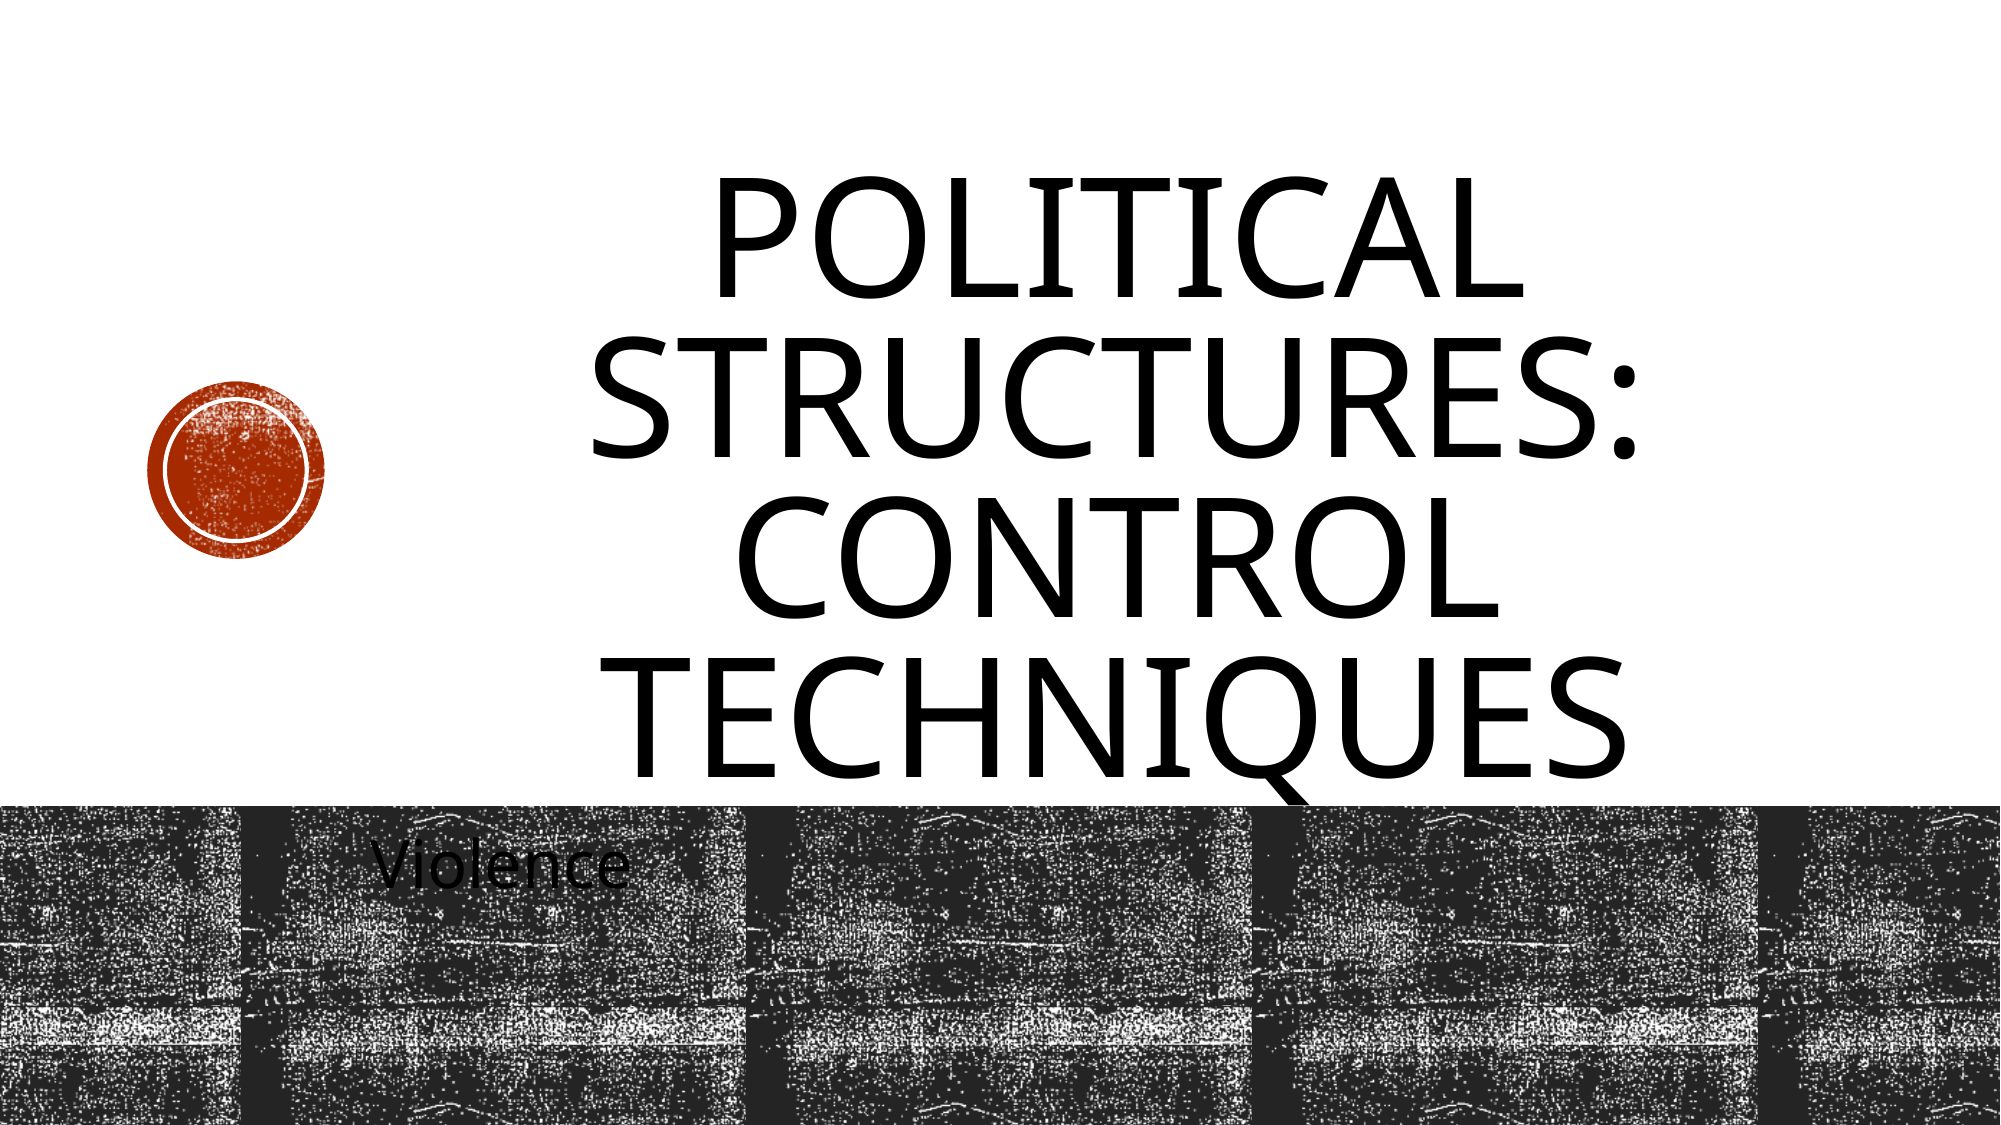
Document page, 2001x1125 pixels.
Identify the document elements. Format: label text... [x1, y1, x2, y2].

list Violence [355, 823, 1841, 999]
title Political Structures: Control techniques [355, 201, 1878, 779]
